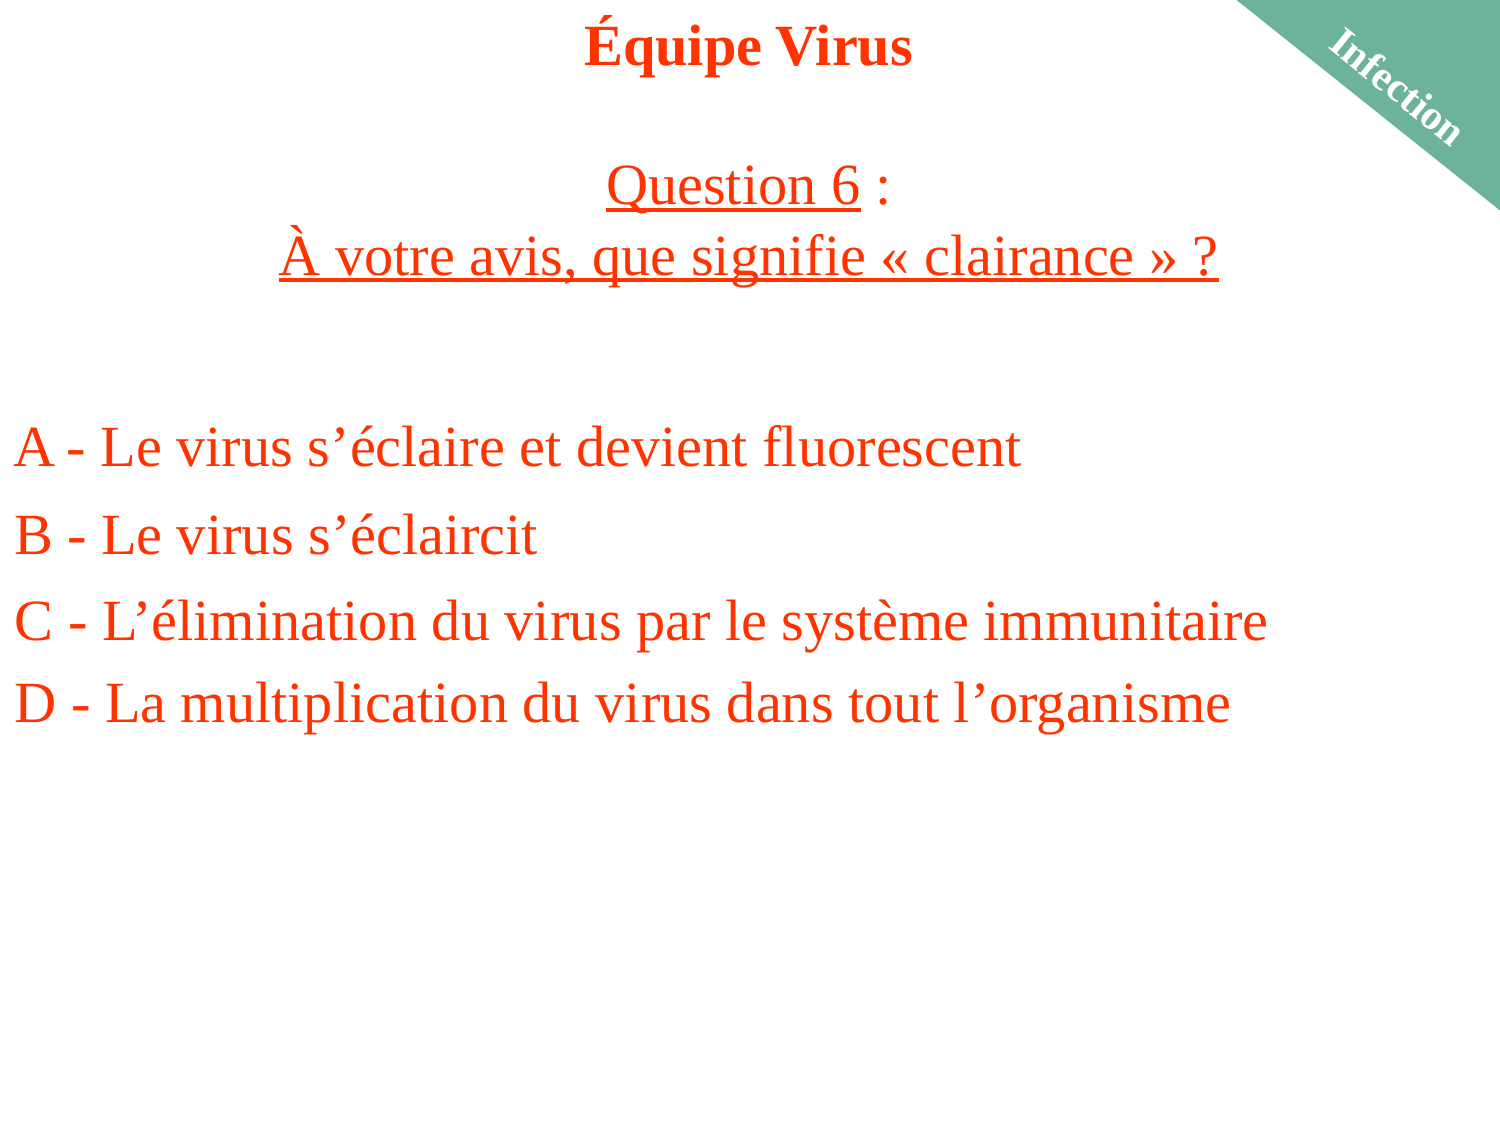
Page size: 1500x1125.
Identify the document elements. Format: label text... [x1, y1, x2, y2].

text_box Infection [1305, 0, 1500, 204]
text_box B - Le virus s’éclaircit [0, 488, 1500, 574]
text_box Équipe Virus Question 6 : À votre avis, que signifie « clairance » ? [0, 0, 1499, 294]
text_box C - L’élimination du virus par le système immunitaire [0, 574, 1500, 656]
text_box D - La multiplication du virus dans tout l’organisme [0, 656, 1500, 742]
text_box A - Le virus s’éclaire et devient fluorescent [0, 400, 1493, 486]
text_box [1233, 0, 1500, 214]
